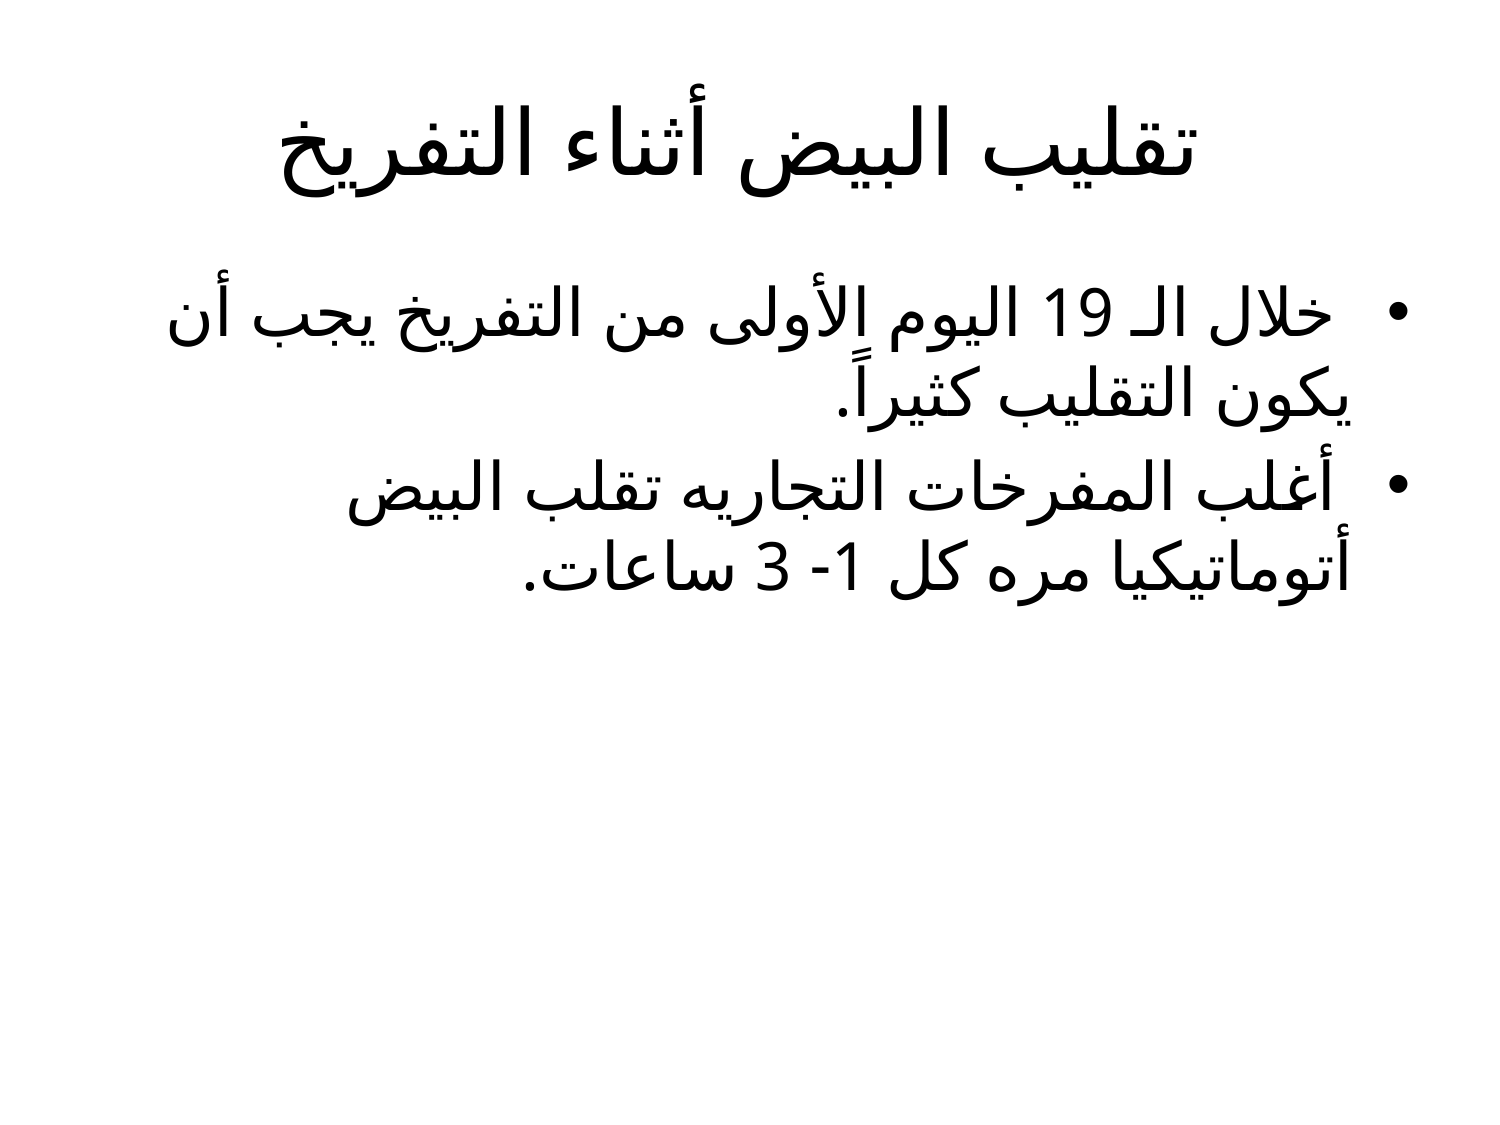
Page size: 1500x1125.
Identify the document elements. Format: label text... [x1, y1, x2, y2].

list خلال الـ 19 اليوم الأولى من التفريخ يجب أن يكون التقليب كثيراً. أغلب المفرخات التجاريه تقلب البيض أتوماتيكيا مره كل 1- 3 ساعات. [75, 262, 1425, 1005]
title تقليب البيض أثناء التفريخ [75, 45, 1425, 233]
